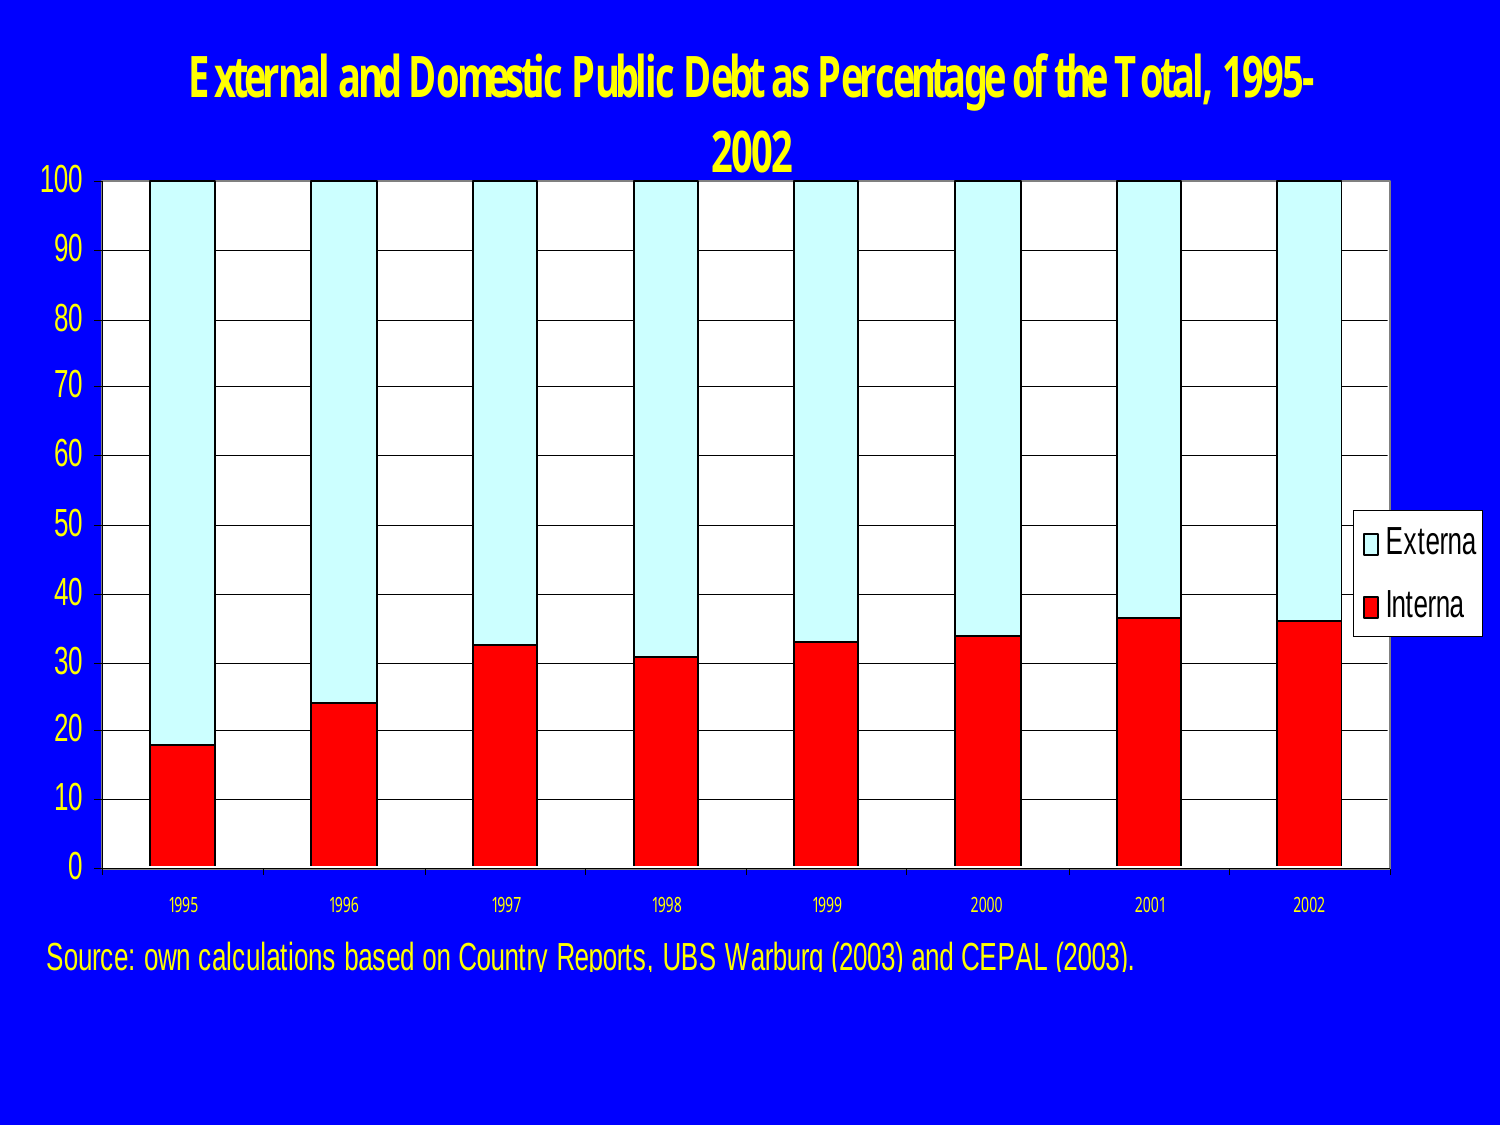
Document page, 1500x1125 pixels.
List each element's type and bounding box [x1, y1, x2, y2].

text_box [0, 0, 1500, 1038]
